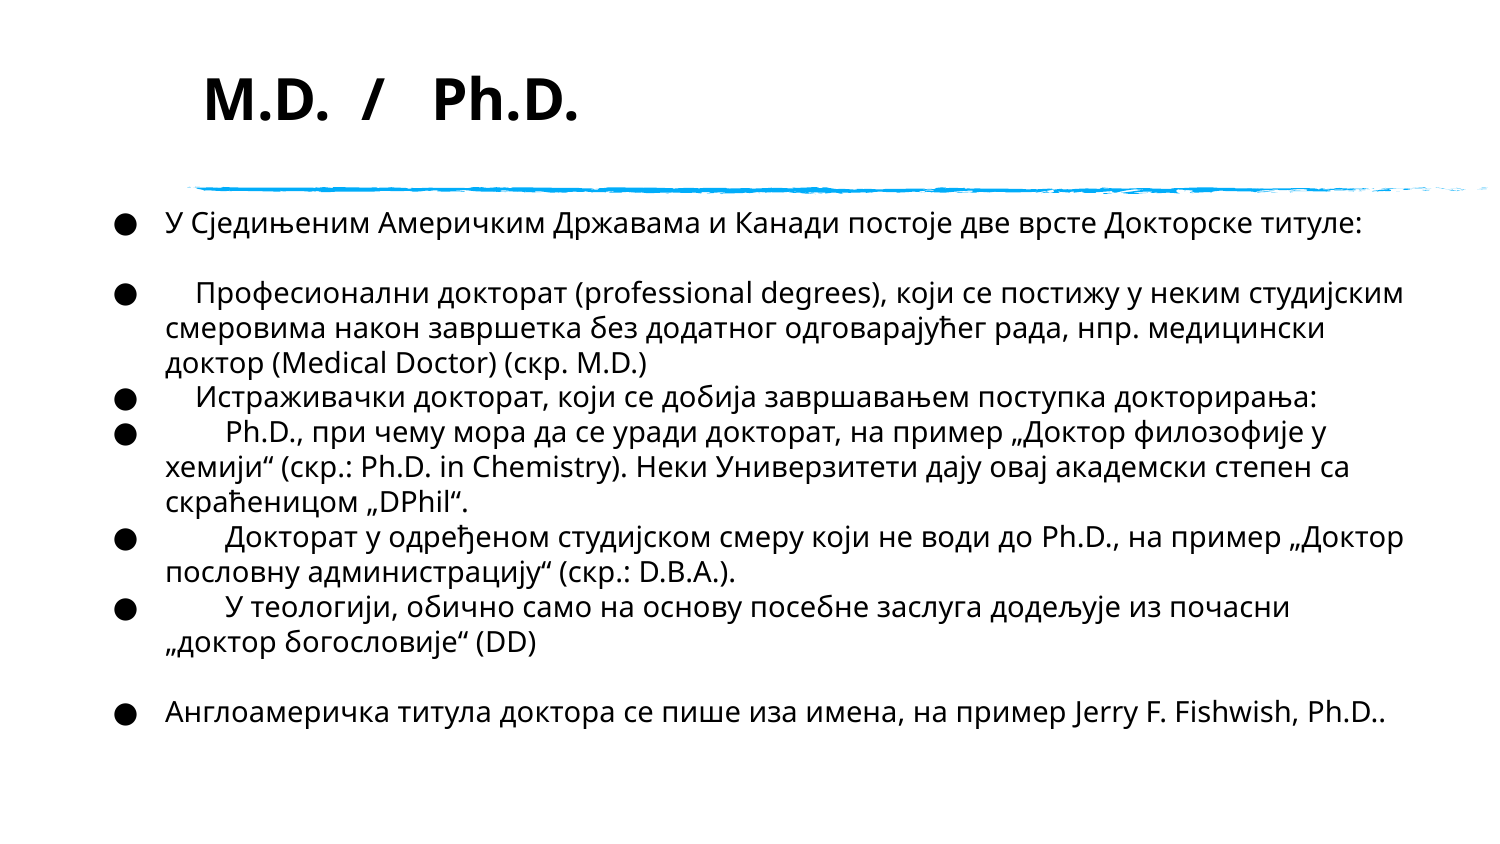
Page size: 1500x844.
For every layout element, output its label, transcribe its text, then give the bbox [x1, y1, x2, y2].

list У Сједињеним Америчким Државама и Канади постоје две врсте Докторске титуле: Професионални докторат (professional degrees), који се постижу у неким студијским смеровима након завршетка без додатног одговарајућег рада, нпр. медицински доктор (Medical Doctor) (скр. M.D.) Истраживачки докторат, који се добија завршавањем поступка докторирања: Ph.D., при чему мора да се уради докторат, на пример „Доктор филозофије у хемији“ (скр.: Ph.D. in Chemistry). Неки Универзитети дају овај академски степен са скраћеницом „DPhil“. Докторат у одређеном студијском смеру који не води до Ph.D., на пример „Доктор пословну администрацију“ (скр.: D.B.A.). У теологији, обично само на основу посебне заслуга додељује из почасни „доктор богословије“ (DD) Англоамеричка титула доктора се пише иза имена, на пример Jerry F. Fishwish, Ph.D.. [75, 189, 1425, 777]
picture [1408, 187, 1432, 191]
picture [1435, 187, 1466, 192]
title M.D. / Ph.D. [187, 33, 1313, 160]
